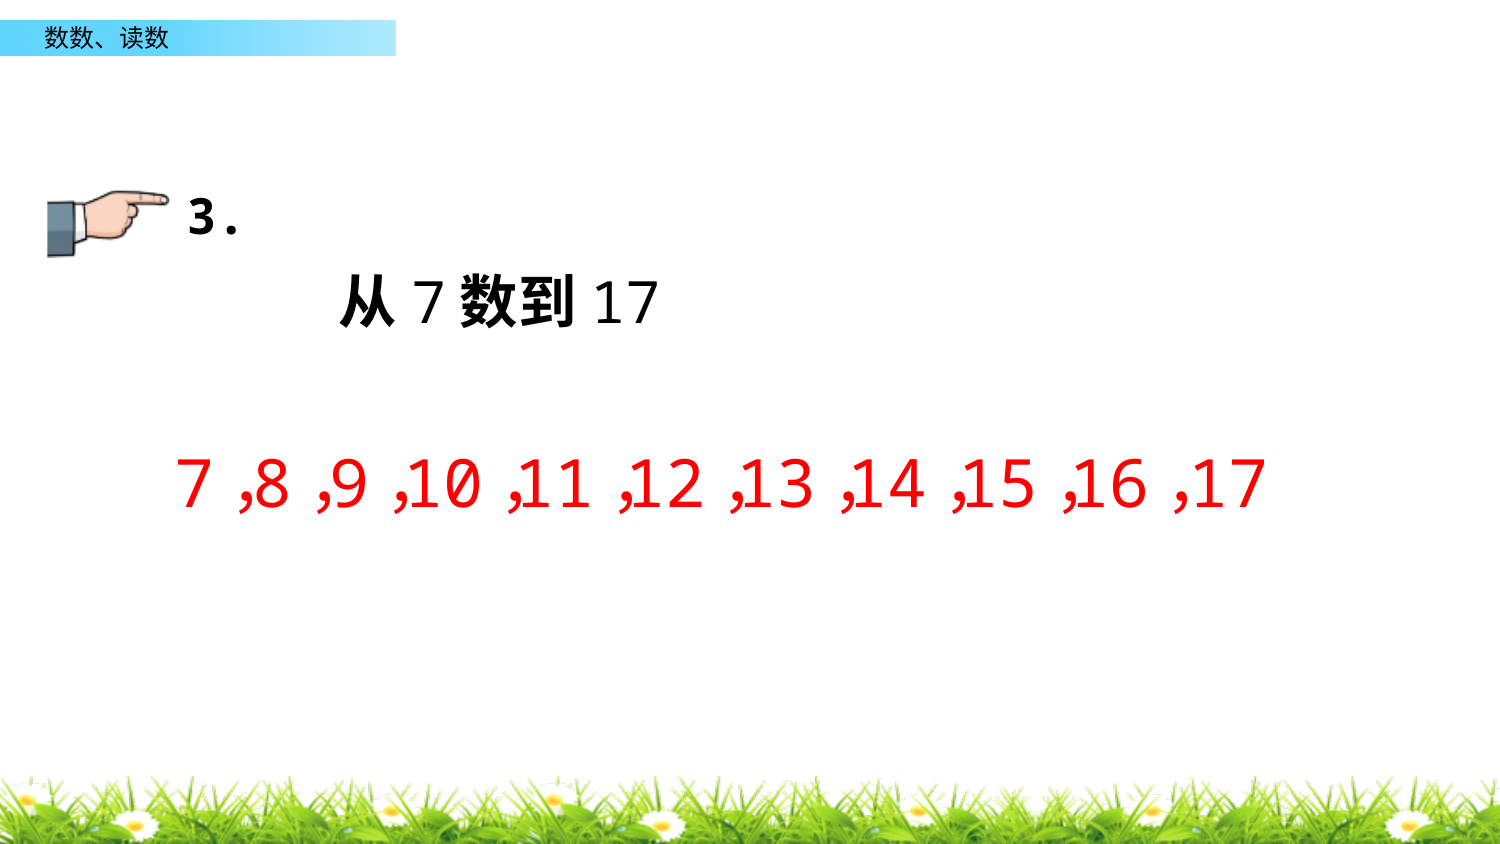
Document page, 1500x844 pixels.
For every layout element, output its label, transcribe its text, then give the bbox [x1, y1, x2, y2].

text_box 7， [159, 433, 237, 529]
text_box 8， [237, 433, 314, 529]
text_box 9， [314, 433, 388, 529]
text_box 3. [171, 176, 262, 252]
text_box 12， [610, 433, 722, 529]
text_box 15， [944, 433, 1055, 529]
text_box 从7数到17 [323, 257, 676, 343]
text_box 14， [833, 433, 944, 529]
picture [46, 188, 172, 259]
picture [0, 776, 1500, 844]
text_box 13， [722, 433, 833, 529]
text_box 17 [1173, 433, 1284, 529]
text_box 11， [499, 433, 610, 529]
text_box 16， [1055, 433, 1173, 529]
text_box 10， [388, 433, 499, 529]
